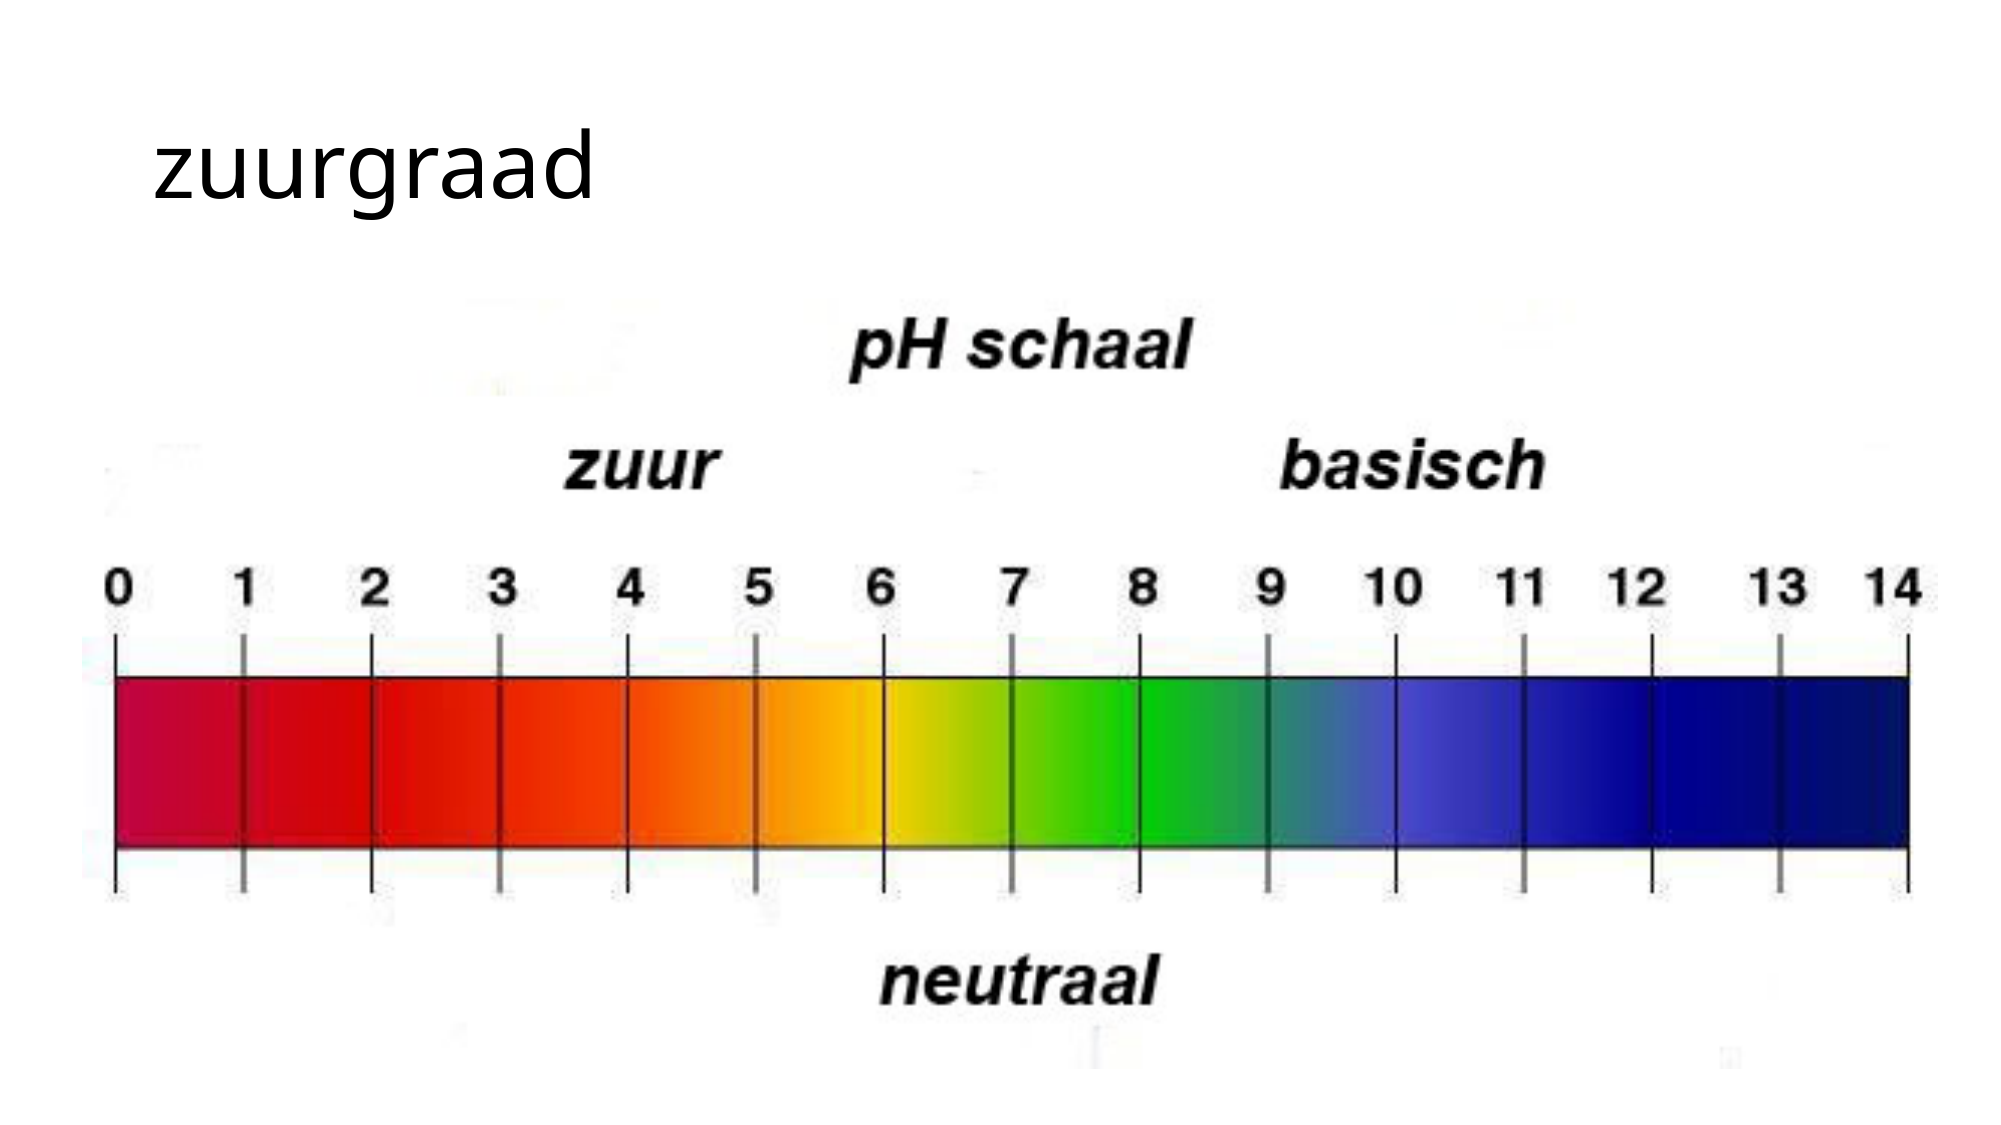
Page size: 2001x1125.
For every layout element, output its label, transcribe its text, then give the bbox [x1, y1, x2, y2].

title zuurgraad [137, 59, 1863, 252]
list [82, 252, 1938, 1069]
